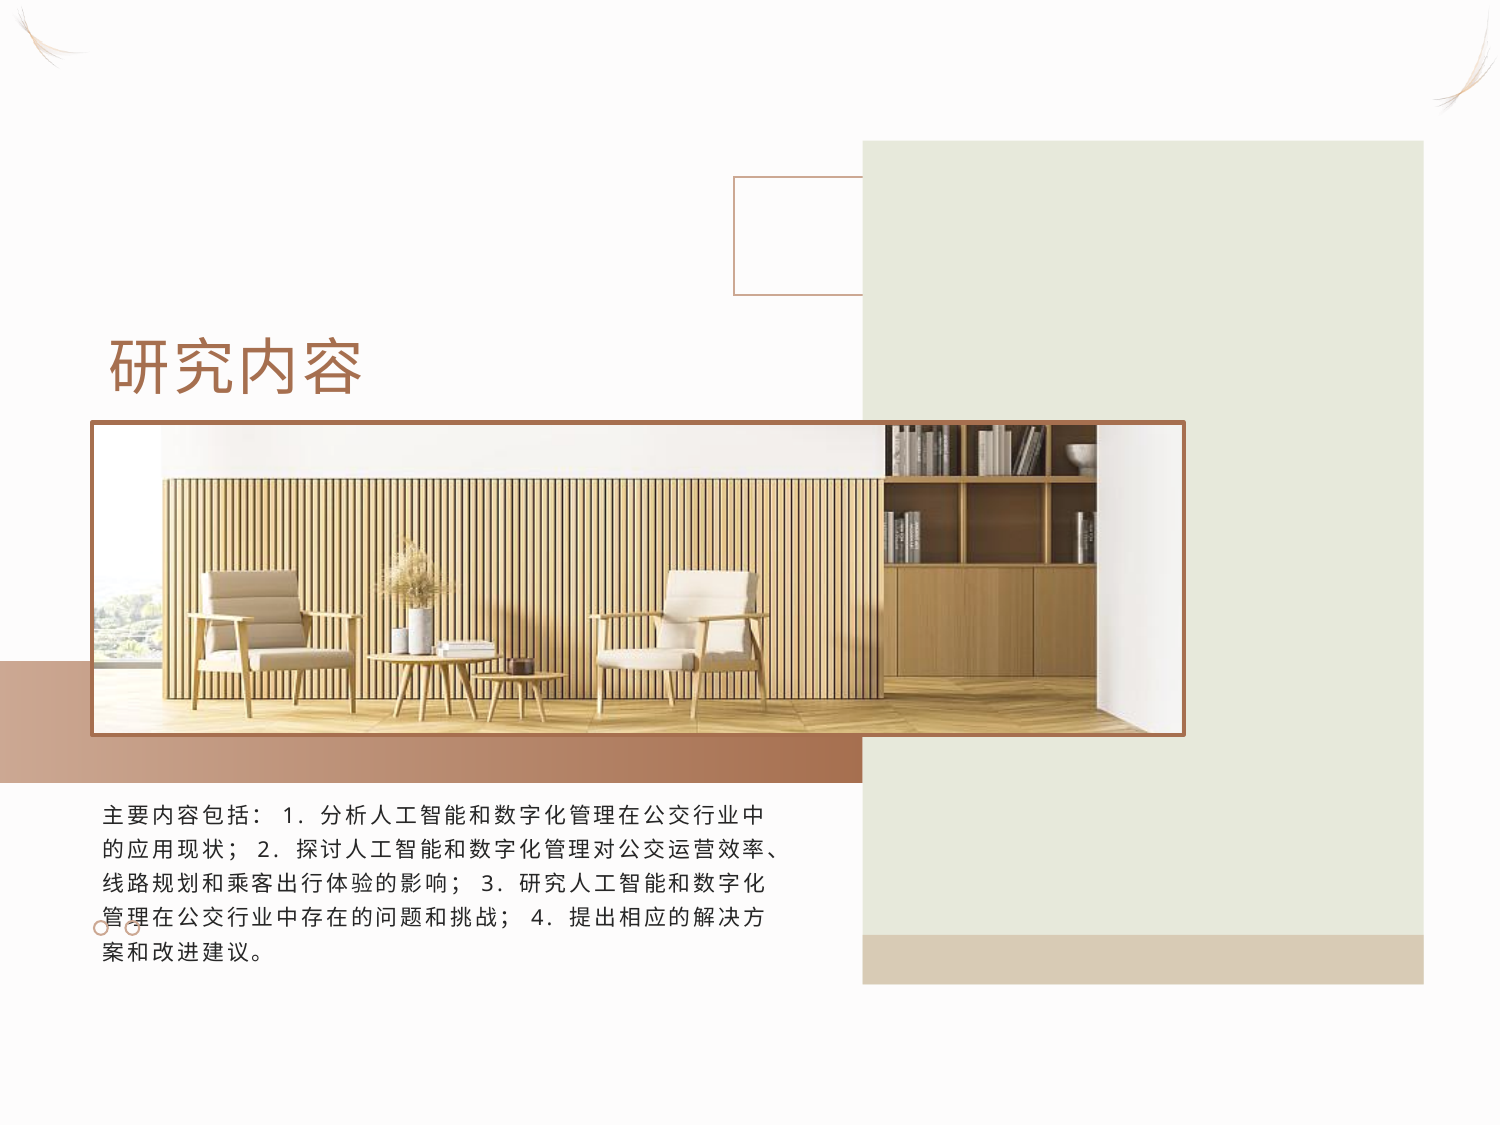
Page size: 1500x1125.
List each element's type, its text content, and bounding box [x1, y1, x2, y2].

text_box 研究内容 [94, 321, 788, 410]
picture [1417, 0, 1500, 128]
text_box [861, 140, 1425, 985]
picture [93, 424, 1182, 733]
text_box [92, 919, 109, 936]
text_box [733, 176, 861, 296]
text_box 主要内容包括：1. 分析人工智能和数字化管理在公交行业中的应用现状；2. 探讨人工智能和数字化管理对公交运营效率、线路规划和乘客出行体验的影响；3. 研究人工智能和数字化管理在公交行业中存在的问题和挑战；4. 提出相应的解决方案和改进建议。 [94, 793, 788, 875]
picture [6, 0, 95, 87]
text_box [862, 934, 1425, 985]
text_box [124, 919, 141, 936]
text_box [0, 660, 861, 783]
